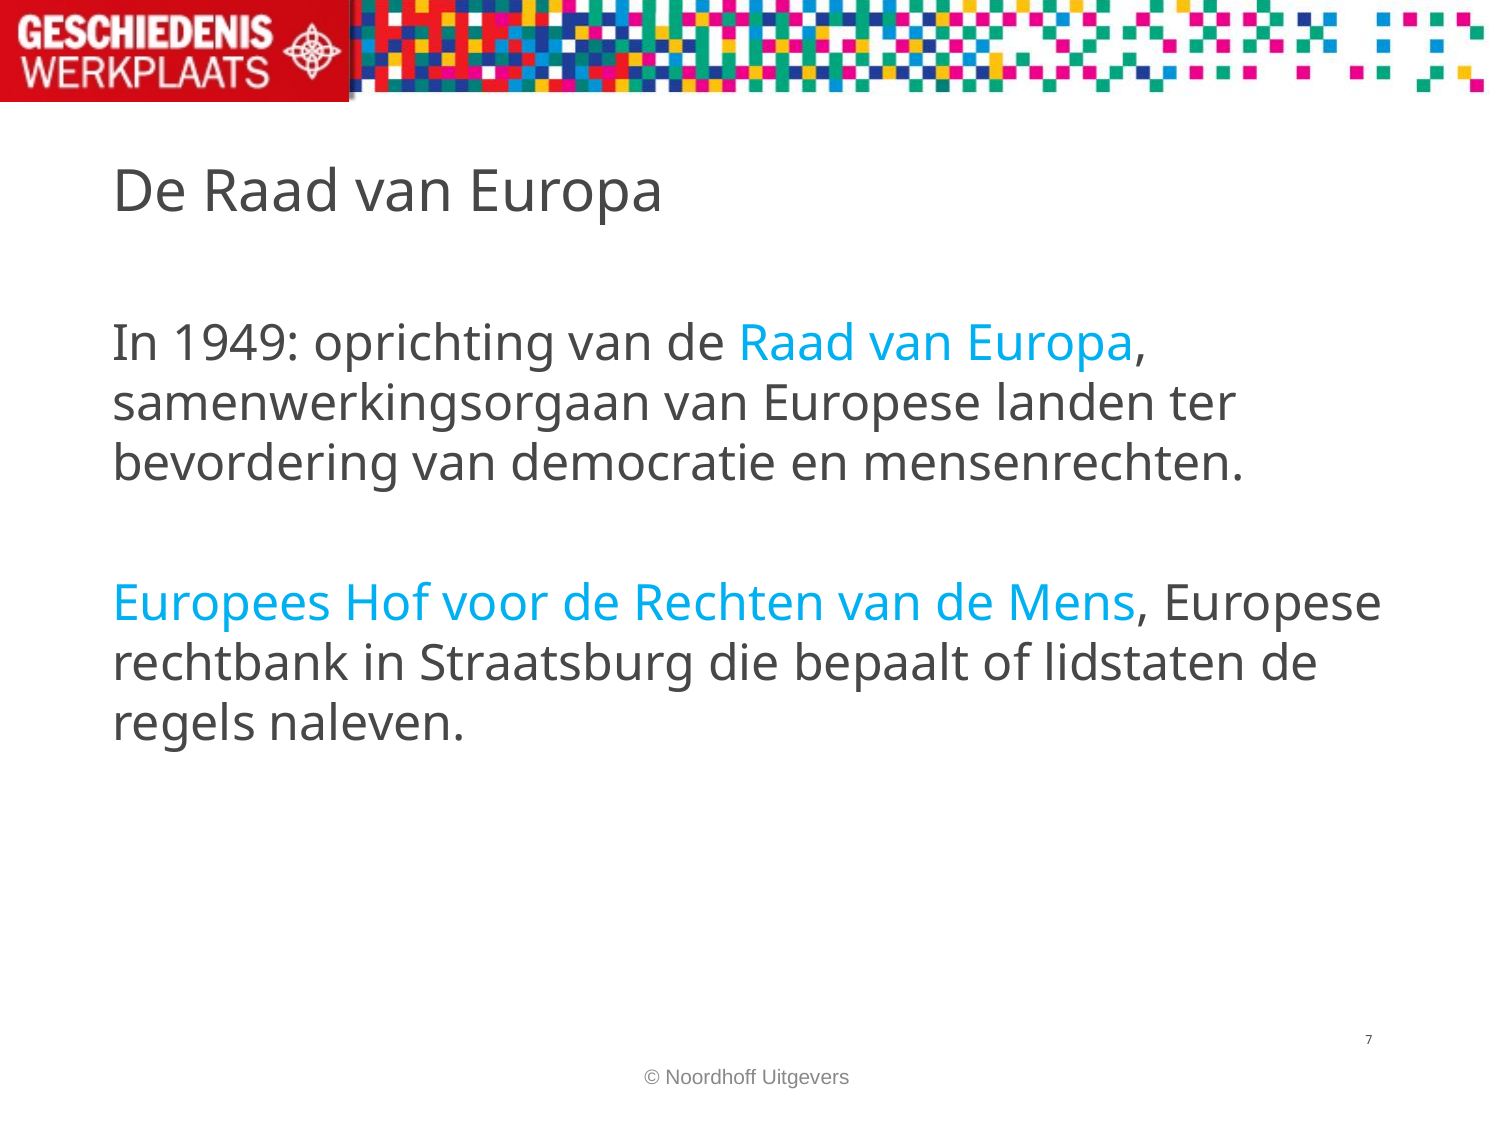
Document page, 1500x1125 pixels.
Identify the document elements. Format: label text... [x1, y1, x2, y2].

slide_number 7 [1325, 1025, 1388, 1063]
text_box © Noordhoff Uitgevers [512, 1045, 988, 1106]
picture [0, 0, 1500, 1125]
list In 1949: oprichting van de Raad van Europa, samenwerkingsorgaan van Europese landen ter bevordering van democratie en mensenrechten. Europees Hof voor de Rechten van de Mens, Europese rechtbank in Straatsburg die bepaalt of lidstaten de regels naleven. [112, 302, 1409, 988]
title De Raad van Europa [112, 145, 1401, 256]
